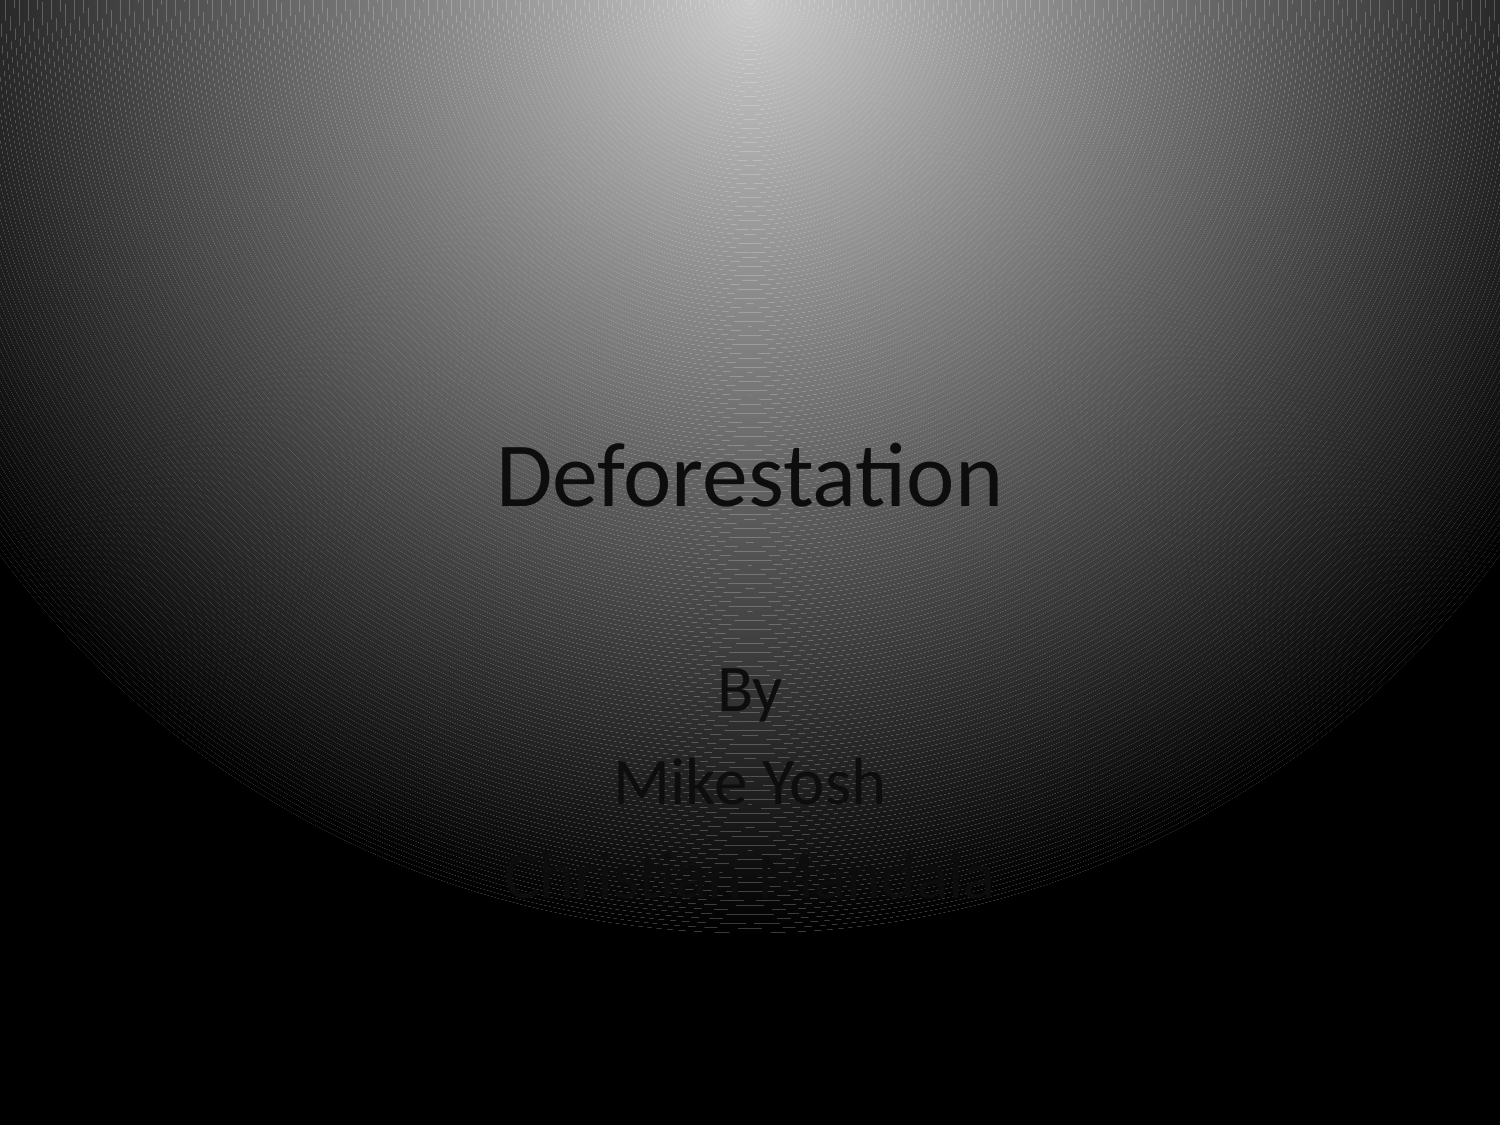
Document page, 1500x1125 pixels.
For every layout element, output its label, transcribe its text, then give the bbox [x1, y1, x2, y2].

subtitle By Mike Yosh Christian Mandala [224, 637, 1276, 926]
title Deforestation [112, 349, 1388, 591]
